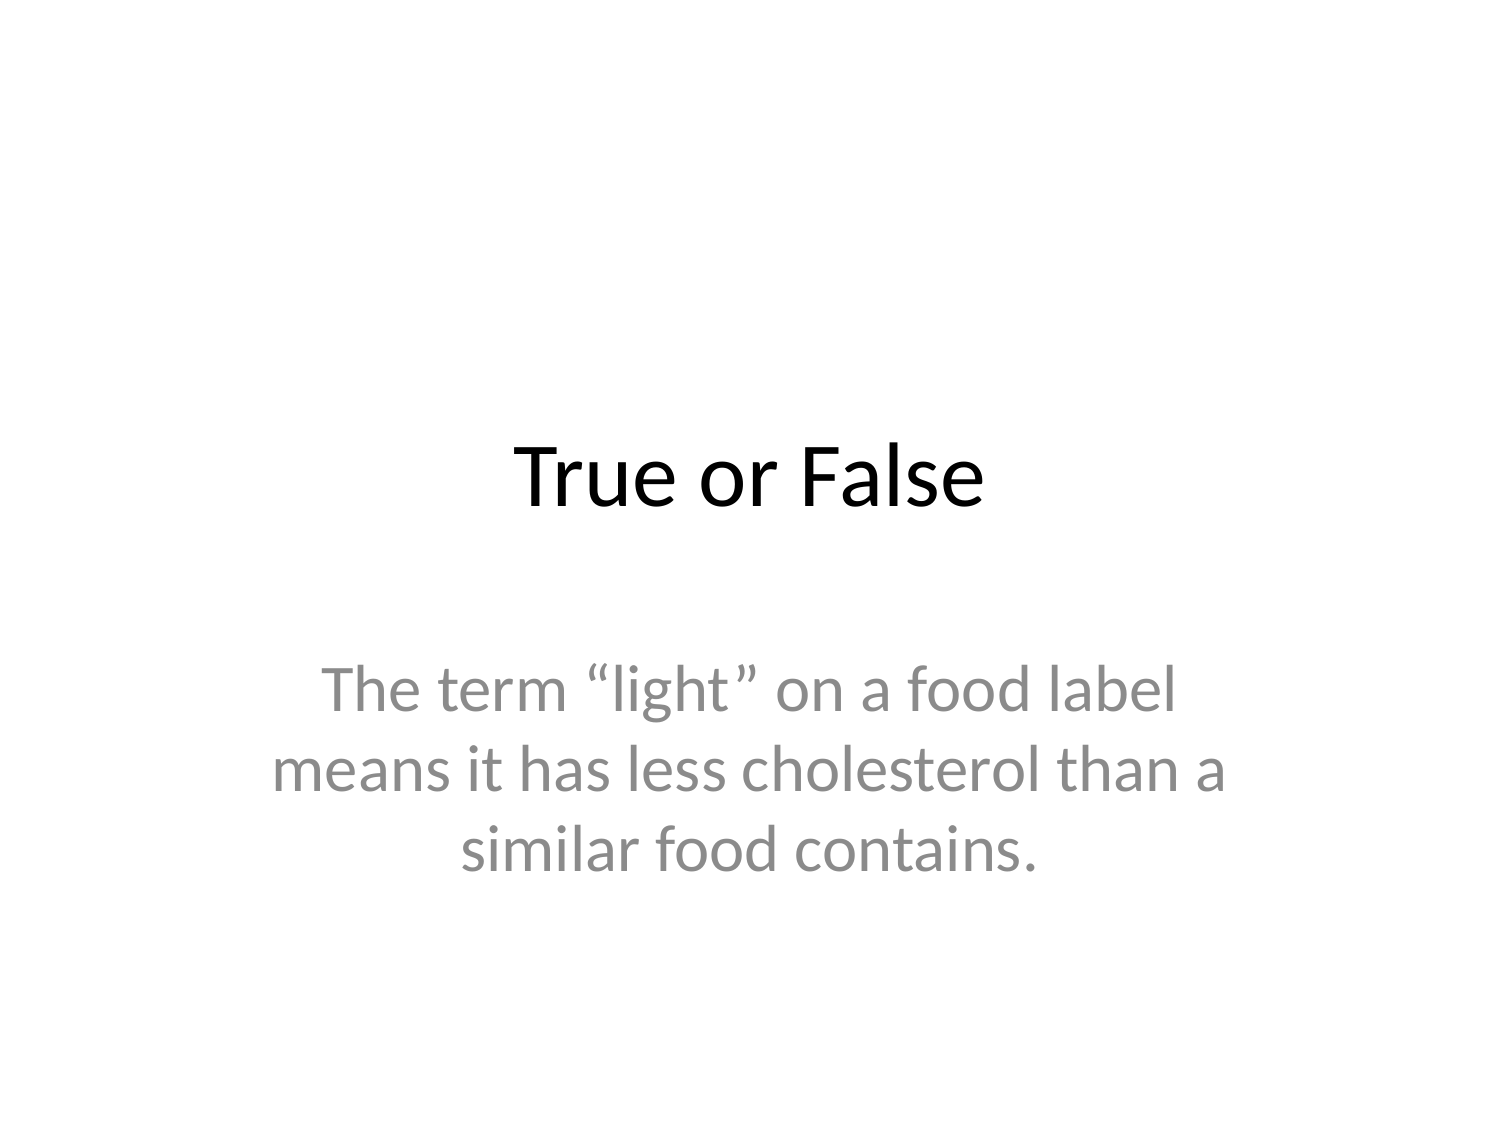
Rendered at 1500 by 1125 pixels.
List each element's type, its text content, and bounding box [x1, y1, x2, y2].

subtitle The term “light” on a food label means it has less cholesterol than a similar food contains. [225, 637, 1275, 925]
title True or False [112, 349, 1388, 591]
